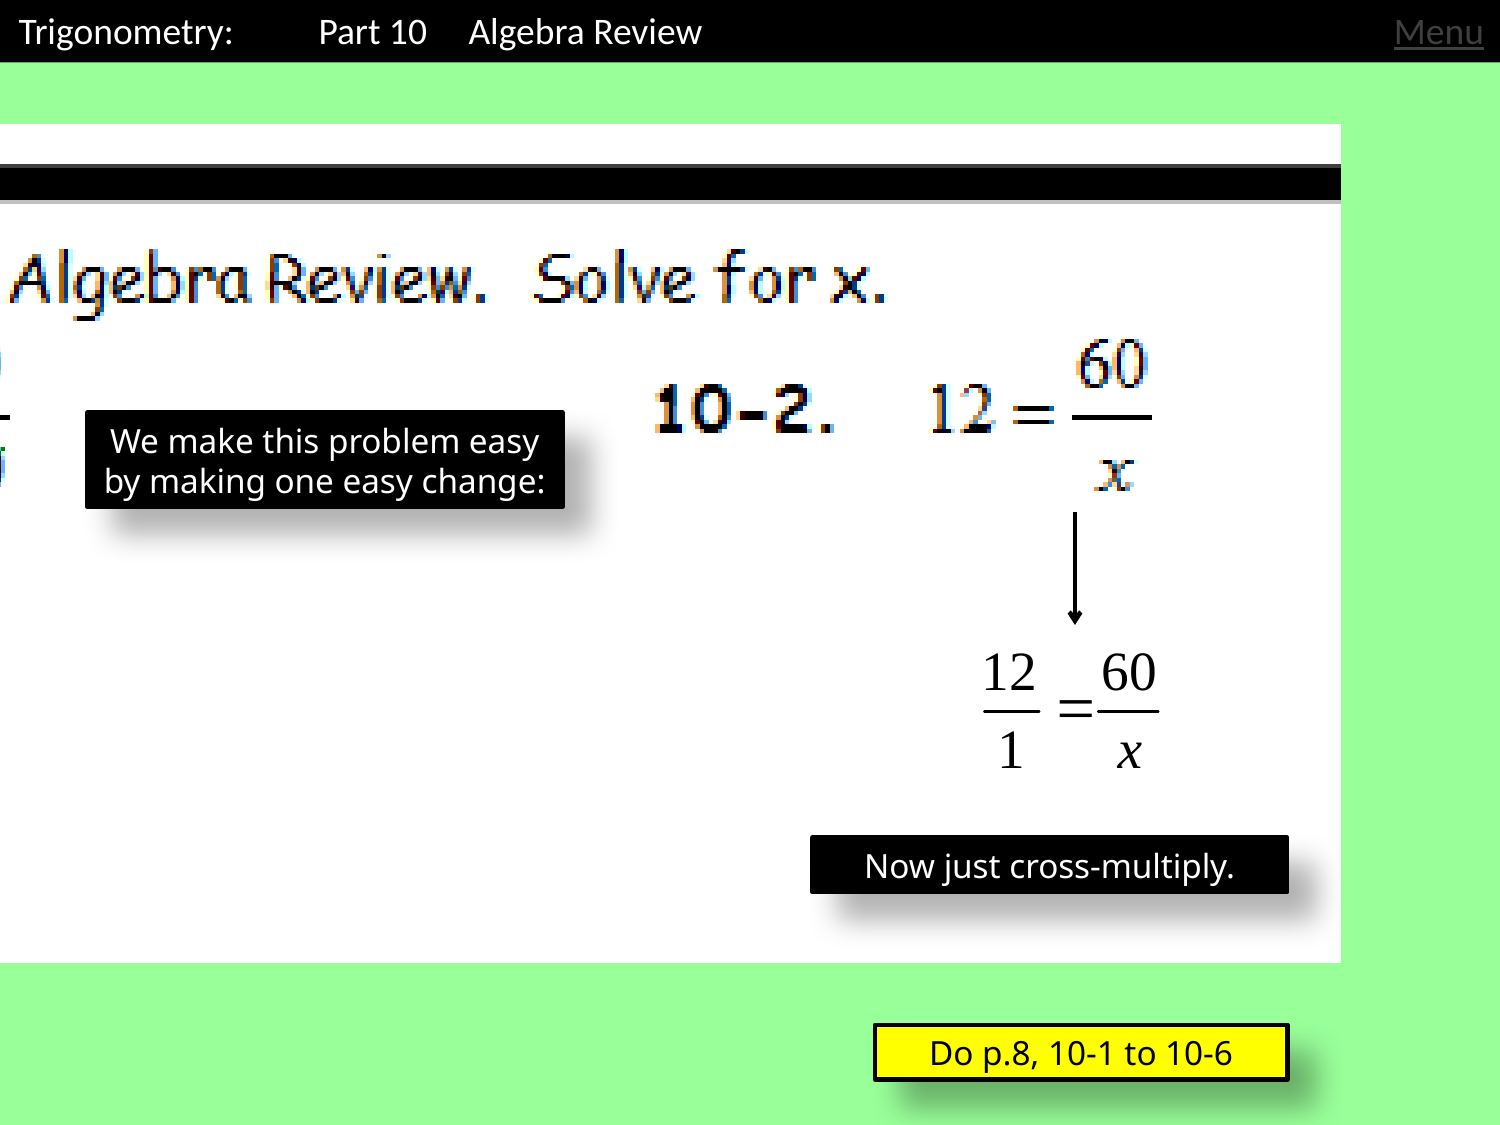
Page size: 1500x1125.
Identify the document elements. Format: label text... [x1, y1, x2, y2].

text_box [974, 637, 1169, 781]
text_box [0, 0, 1500, 64]
text_box Menu [1379, 0, 1500, 60]
picture [0, 124, 1342, 963]
text_box Do p.8, 10-1 to 10-6 [875, 1024, 1288, 1080]
text_box Trigonometry: Part 10 Algebra Review [3, 0, 718, 60]
